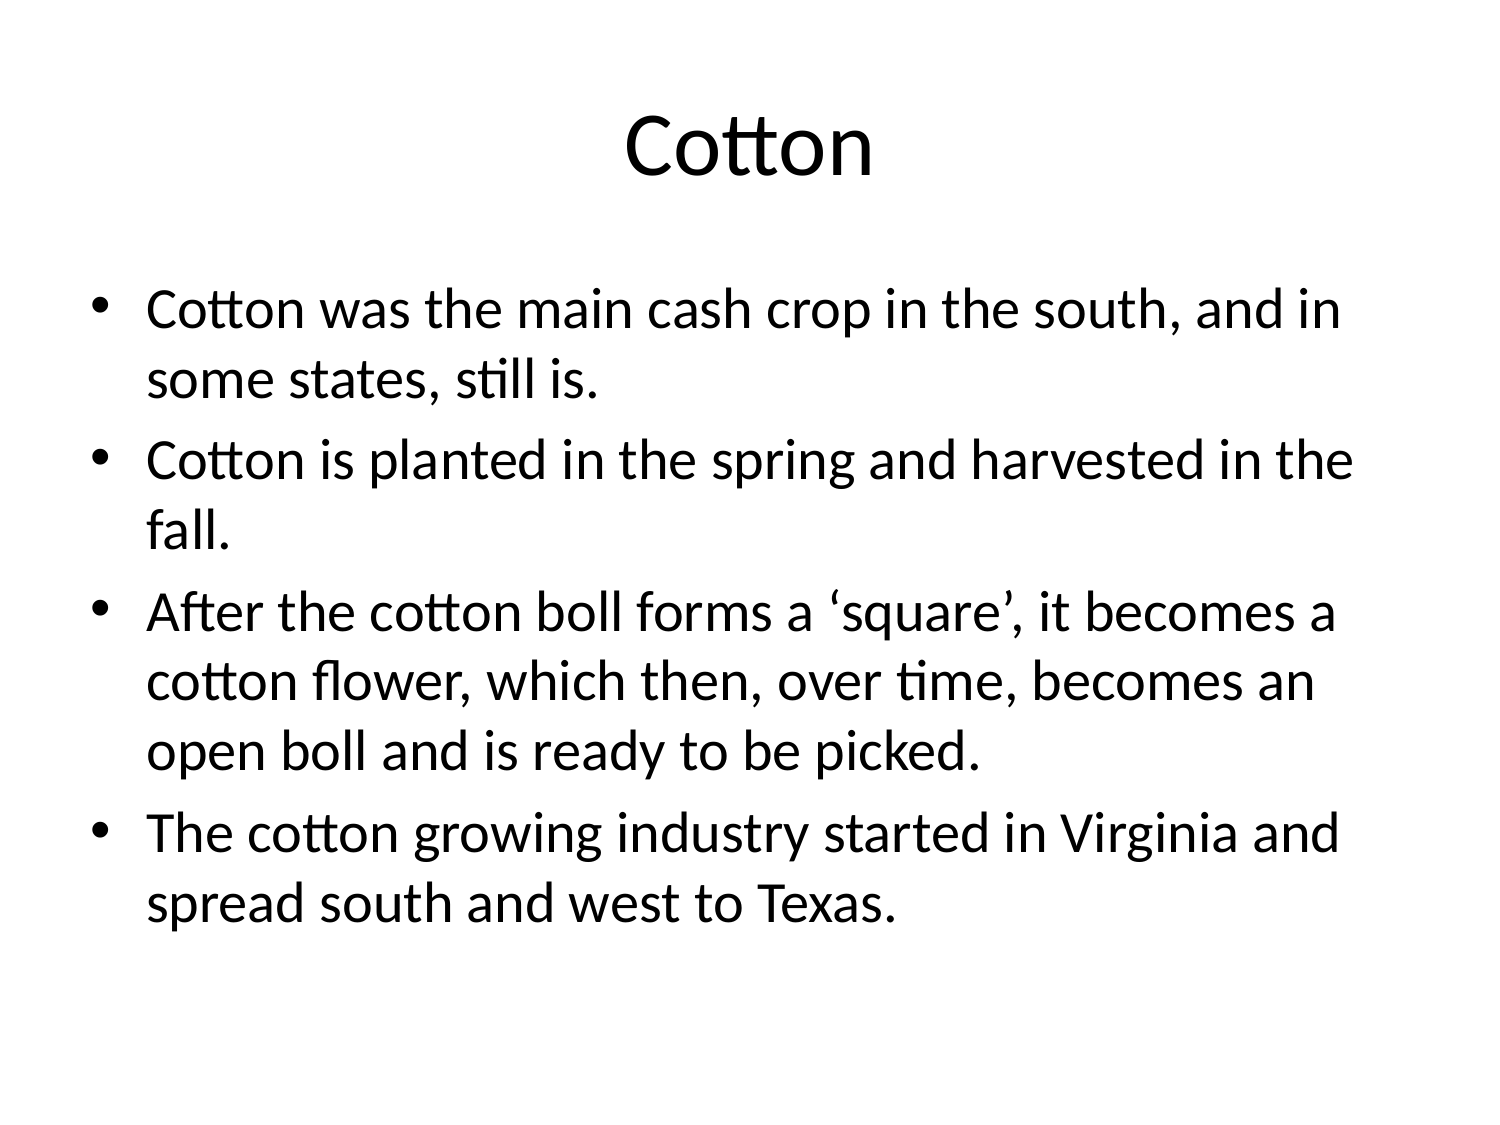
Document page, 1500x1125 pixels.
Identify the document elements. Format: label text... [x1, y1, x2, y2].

title Cotton [75, 45, 1425, 233]
list Cotton was the main cash crop in the south, and in some states, still is. Cotton is planted in the spring and harvested in the fall. After the cotton boll forms a ‘square’, it becomes a cotton flower, which then, over time, becomes an open boll and is ready to be picked. The cotton growing industry started in Virginia and spread south and west to Texas. [75, 262, 1425, 1005]
